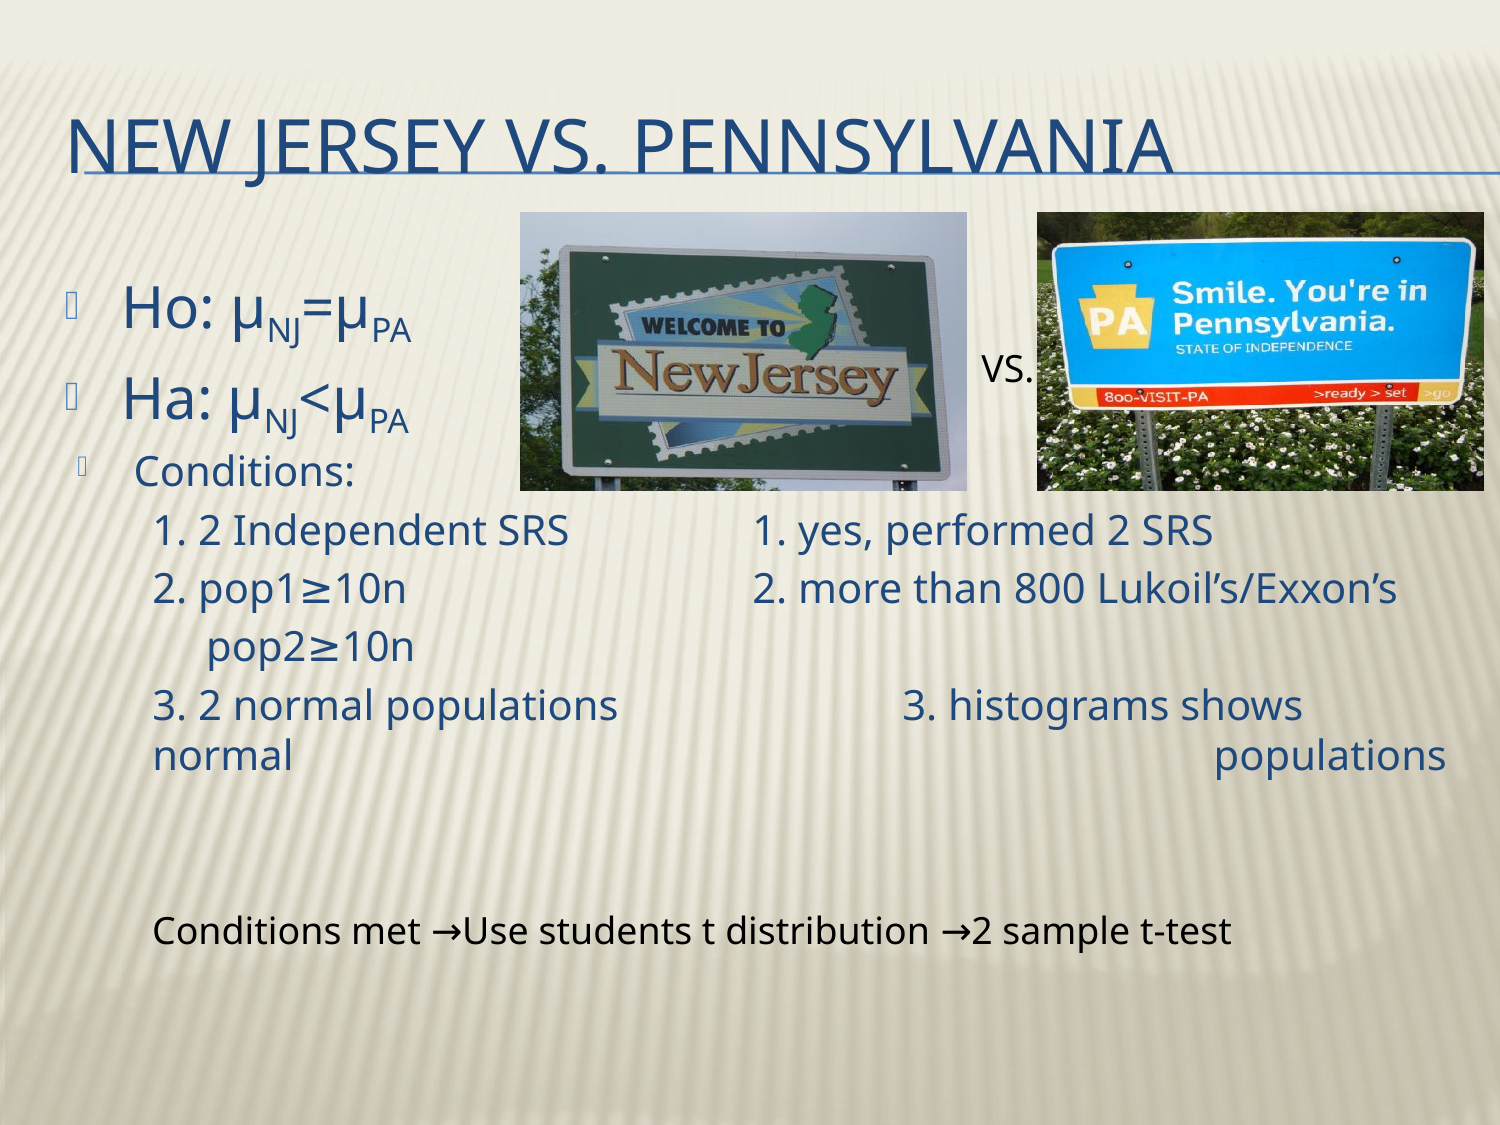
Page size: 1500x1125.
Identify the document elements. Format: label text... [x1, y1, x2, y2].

picture [1037, 212, 1484, 492]
text_box Conditions met →Use students t distribution →2 sample t-test [137, 899, 1350, 960]
list Conditions: 1. 2 Independent SRS 1. yes, performed 2 SRS 2. pop1≥10n 2. more than 800 Lukoil’s/Exxon’s pop2≥10n 3. 2 normal populations 3. histograms shows normal populations [62, 437, 1463, 900]
title New jersey vs. Pennsylvania [49, 75, 1475, 213]
text_box VS. [978, 337, 1027, 398]
list Ho: µNJ=µPA Ha: µNJ<µPA [50, 262, 738, 1038]
picture [520, 212, 967, 492]
